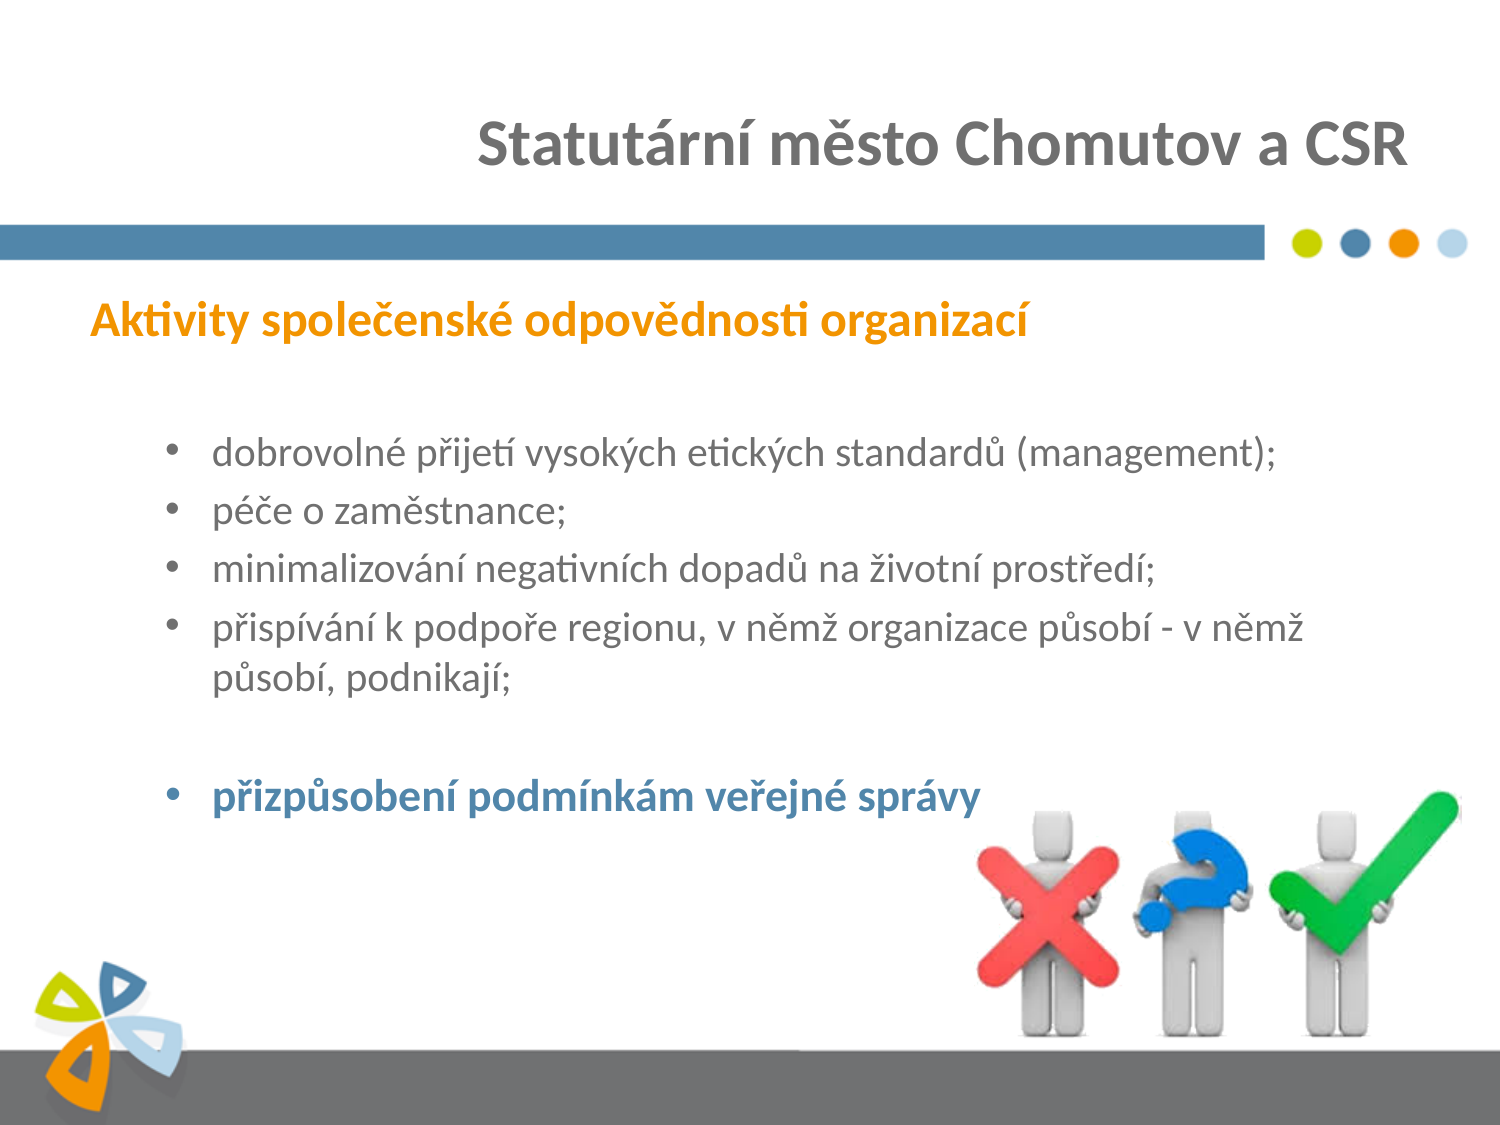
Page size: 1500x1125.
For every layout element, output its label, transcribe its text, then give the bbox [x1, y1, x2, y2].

list Aktivity společenské odpovědnosti organizací dobrovolné přijetí vysokých etických standardů (management); péče o zaměstnance; minimalizování negativních dopadů na životní prostředí; přispívání k podpoře regionu, v němž organizace působí - v němž působí, podnikají; přizpůsobení podmínkám veřejné správy [75, 278, 1425, 1012]
picture [0, 0, 1500, 1125]
title Statutární město Chomutov a CSR [75, 45, 1425, 233]
